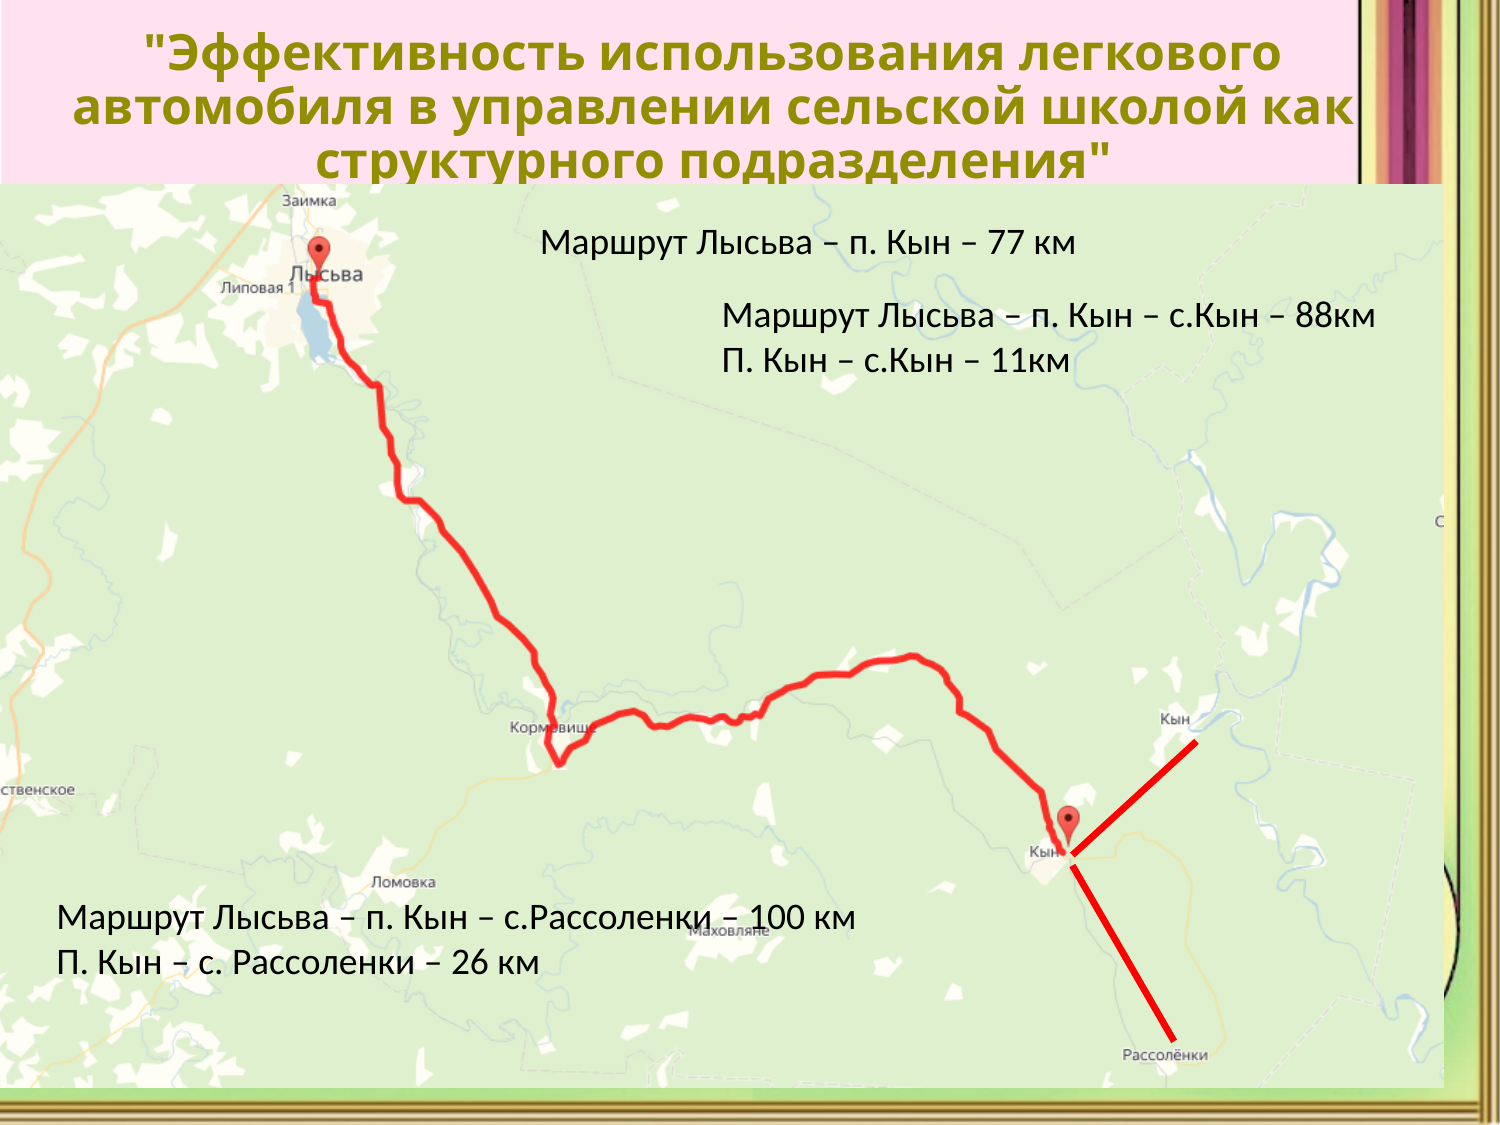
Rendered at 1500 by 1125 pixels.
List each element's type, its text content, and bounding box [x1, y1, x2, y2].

picture [0, 0, 1500, 1125]
title "Эффективность использования легкового автомобиля в управлении сельской школой как структурного подразделения" [0, 0, 1428, 184]
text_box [0, 184, 1444, 1088]
